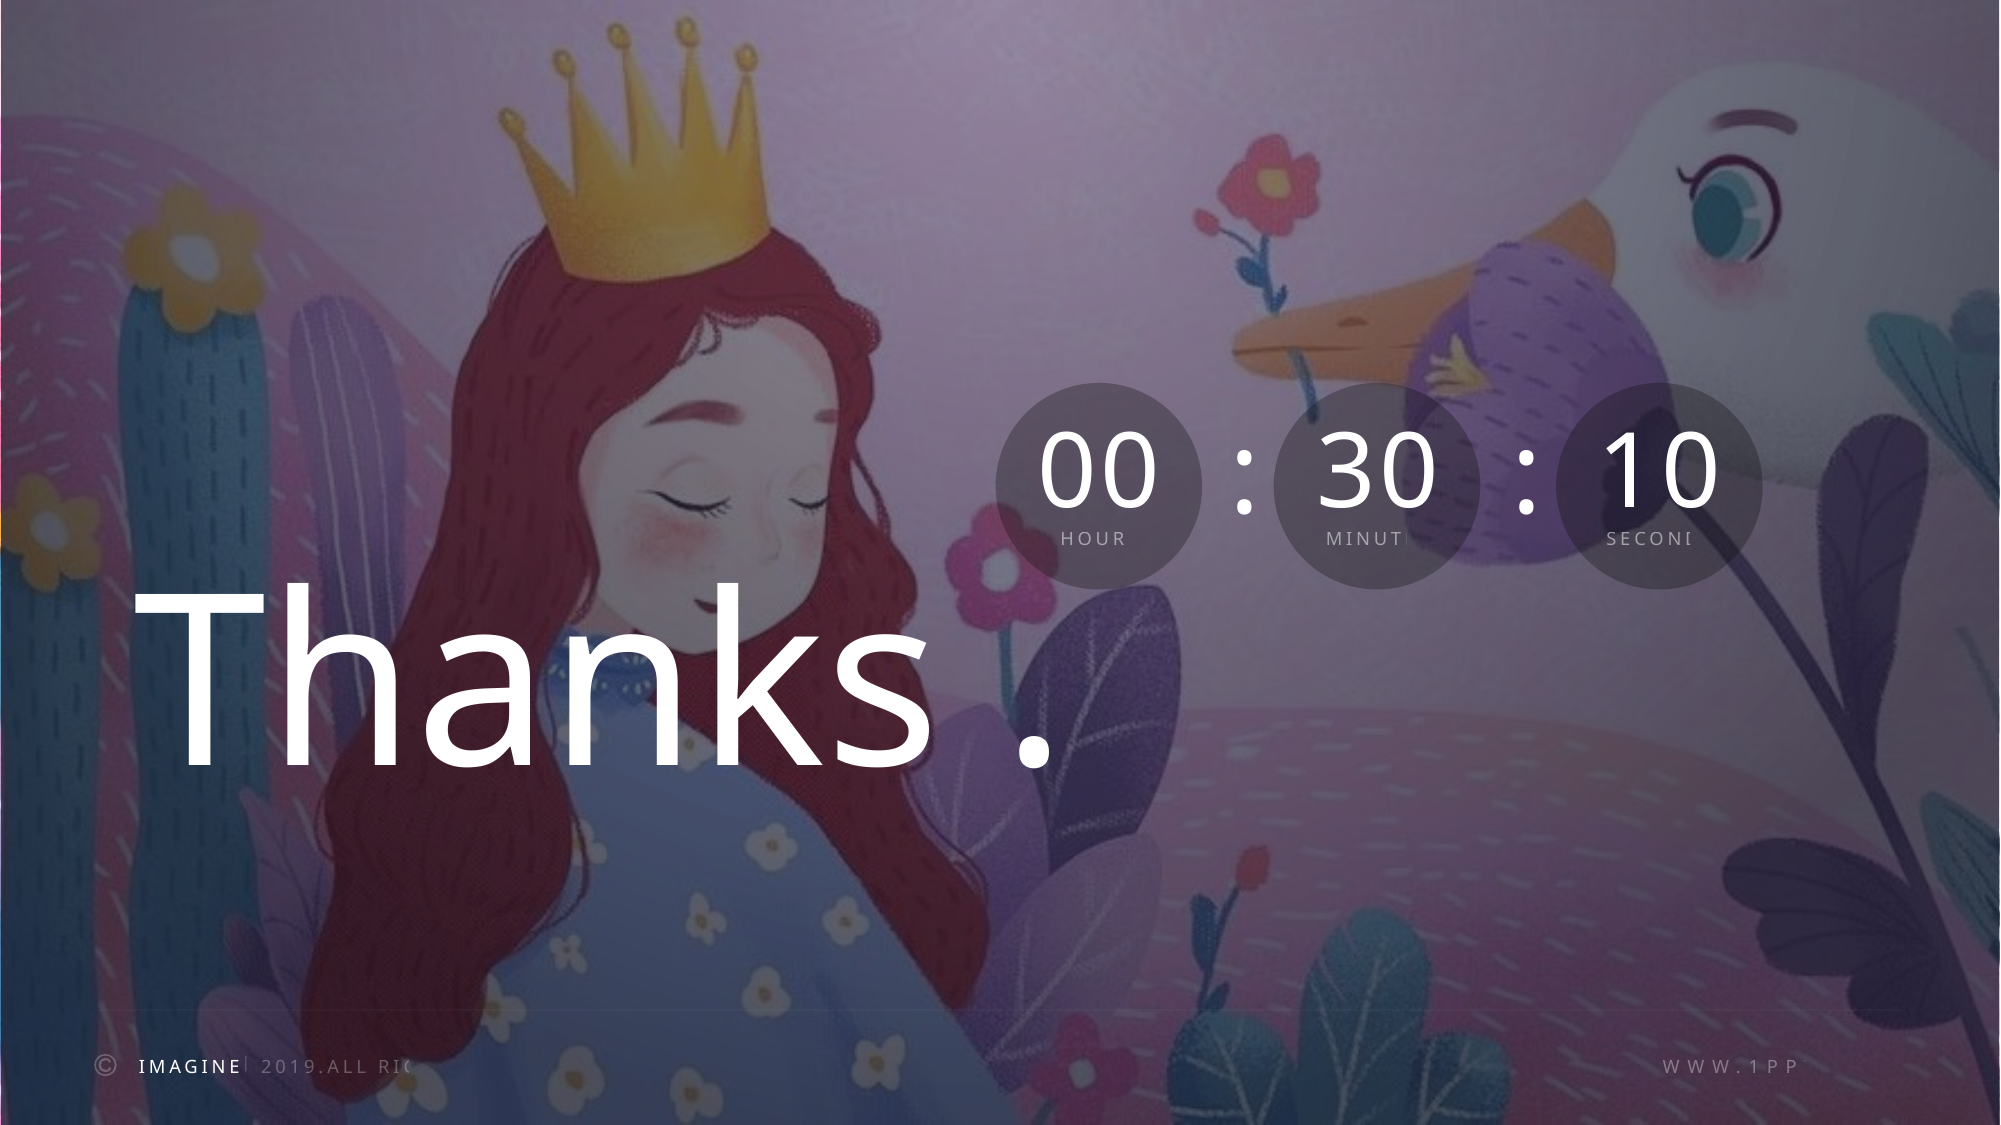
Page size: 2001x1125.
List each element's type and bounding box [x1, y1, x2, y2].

text_box [980, 382, 1219, 590]
text_box [1540, 382, 1779, 590]
picture [0, 0, 2000, 1125]
text_box [94, 1047, 485, 1085]
text_box [1258, 382, 1497, 590]
